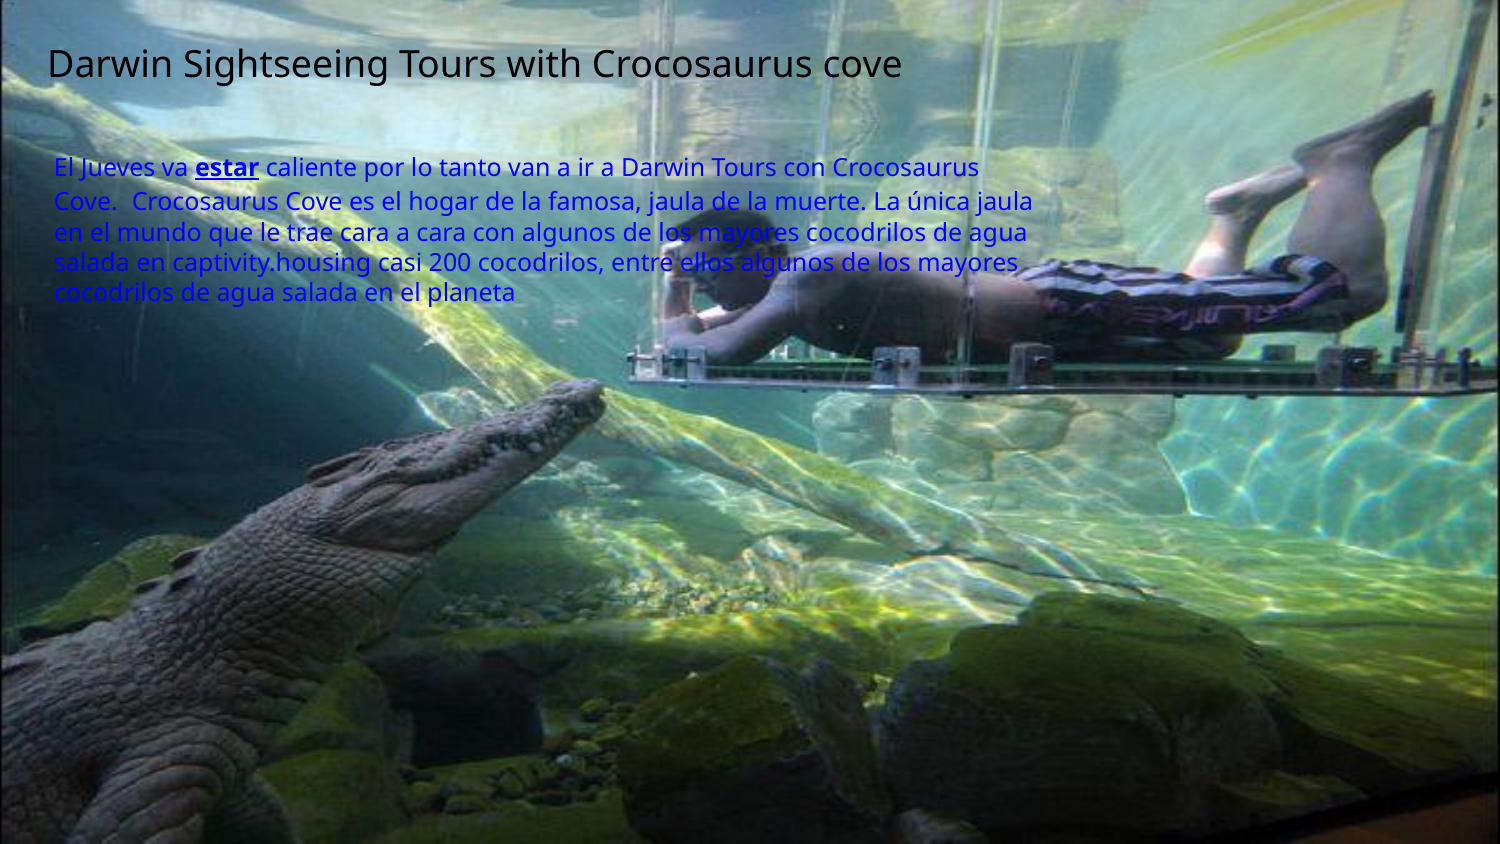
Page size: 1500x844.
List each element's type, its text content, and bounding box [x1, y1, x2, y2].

picture [0, 0, 1500, 844]
text_box El Jueves va estar caliente por lo tanto van a ir a Darwin Tours con Crocosaurus Cove. Crocosaurus Cove es el hogar de la famosa, jaula de la muerte. La única jaula en el mundo que le trae cara a cara con algunos de los mayores cocodrilos de agua salada en captivity.housing casi 200 cocodrilos, entre ellos algunos de los mayores cocodrilos de agua salada en el planeta [38, 137, 1050, 389]
text_box Darwin Sightseeing Tours with Crocosaurus cove [32, 25, 1380, 137]
